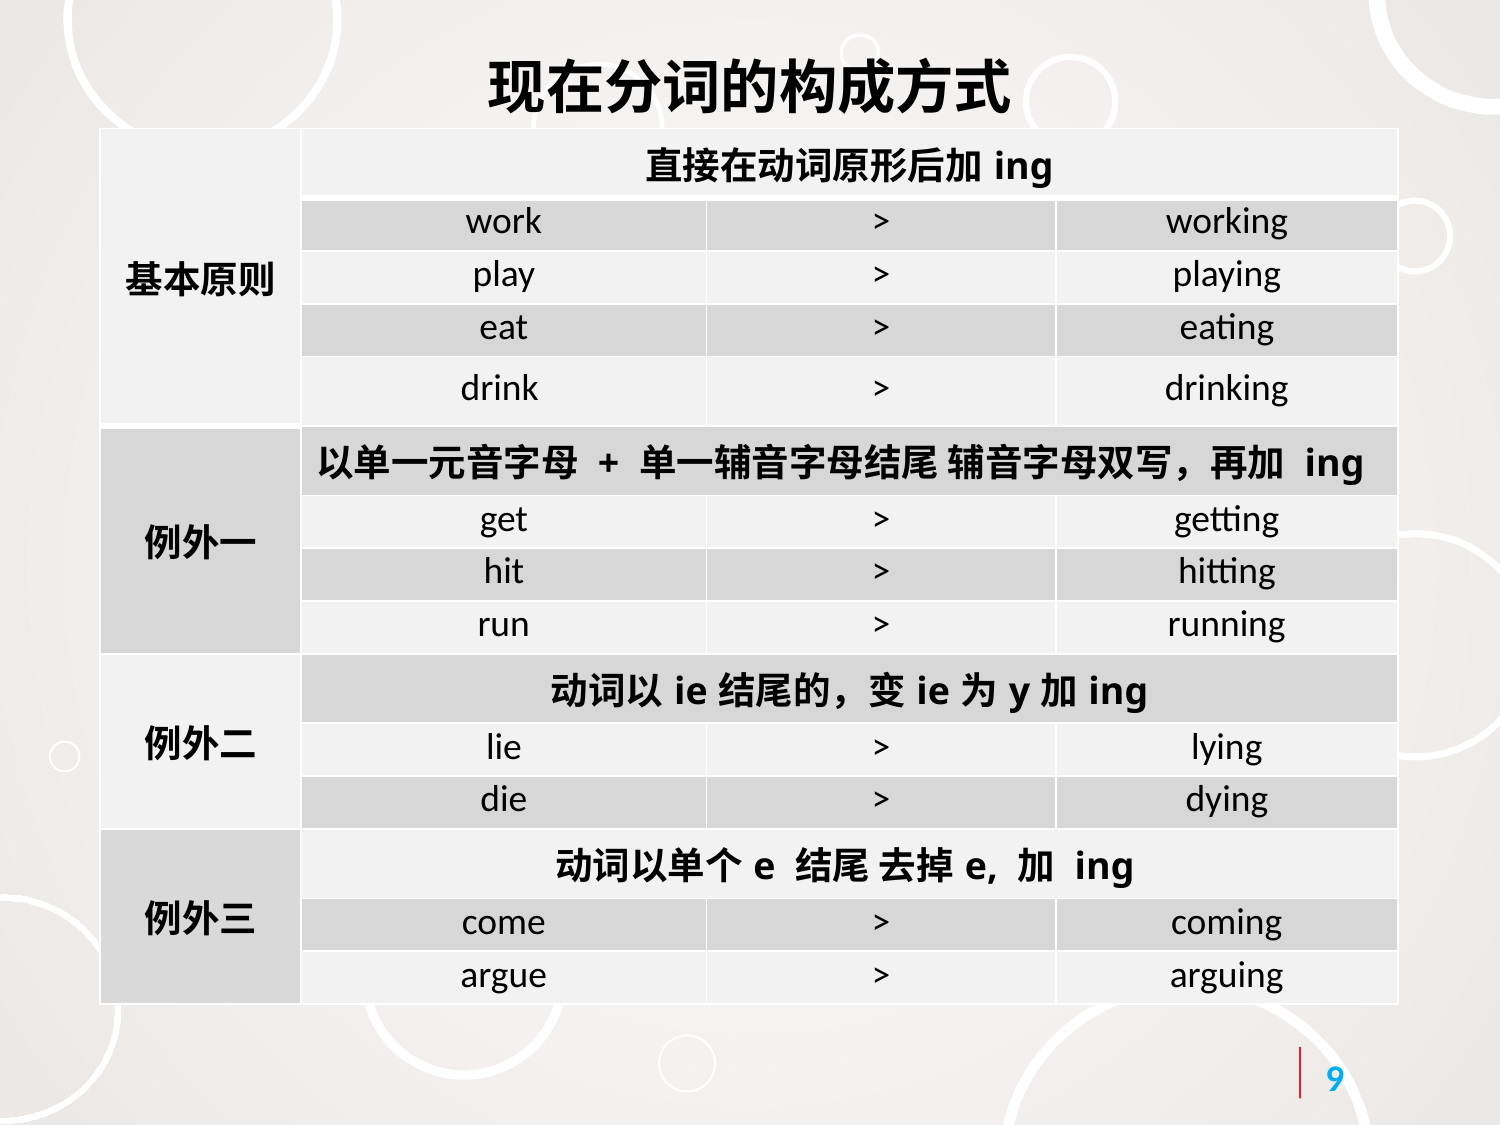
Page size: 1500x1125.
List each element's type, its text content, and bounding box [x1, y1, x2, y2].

table_cell getting [1057, 496, 1397, 547]
table_cell eating [1057, 305, 1397, 356]
table_cell > [707, 952, 1055, 1003]
table_cell lying [1057, 724, 1397, 775]
table_header 基本原则 [101, 129, 300, 423]
table_cell drinking [1057, 357, 1397, 425]
table_cell > [707, 549, 1055, 600]
table_cell coming [1057, 899, 1397, 950]
table_cell run [302, 602, 706, 653]
table_cell 例外一 [101, 429, 300, 653]
table_cell > [707, 724, 1055, 775]
table_cell argue [302, 952, 706, 1003]
table_cell arguing [1057, 952, 1397, 1003]
table_cell working [1057, 201, 1397, 250]
text_box 9 [1293, 1046, 1377, 1107]
table_cell 动词以ie结尾的，变ie为y加ing [302, 655, 1397, 722]
table_cell lie [302, 724, 706, 775]
table_header 直接在动词原形后加ing [302, 129, 1397, 195]
table_cell > [707, 496, 1055, 547]
table_cell > [707, 305, 1055, 356]
table_cell come [302, 899, 706, 950]
table_cell 例外二 [101, 655, 300, 828]
table_cell playing [1057, 252, 1397, 303]
table_cell die [302, 777, 706, 828]
table_cell hitting [1057, 549, 1397, 600]
table_cell work [302, 201, 706, 250]
table_cell drink [302, 357, 706, 425]
table_cell hit [302, 549, 706, 600]
table_cell > [707, 602, 1055, 653]
table_cell play [302, 252, 706, 303]
table_cell > [707, 777, 1055, 828]
table_cell 以单一元音字母 + 单一辅音字母结尾 辅音字母双写，再加 ing [302, 427, 1397, 495]
table_cell > [707, 899, 1055, 950]
table_cell 例外三 [101, 830, 300, 1003]
table_cell > [707, 201, 1055, 250]
text_box 现在分词的构成方式 [336, 42, 1164, 128]
table_cell > [707, 357, 1055, 425]
table_cell get [302, 496, 706, 547]
table_cell > [707, 252, 1055, 303]
table_cell running [1057, 602, 1397, 653]
table_cell dying [1057, 777, 1397, 828]
table_cell eat [302, 305, 706, 356]
table_cell 动词以单个e 结尾 去掉e, 加 ing [302, 830, 1397, 898]
